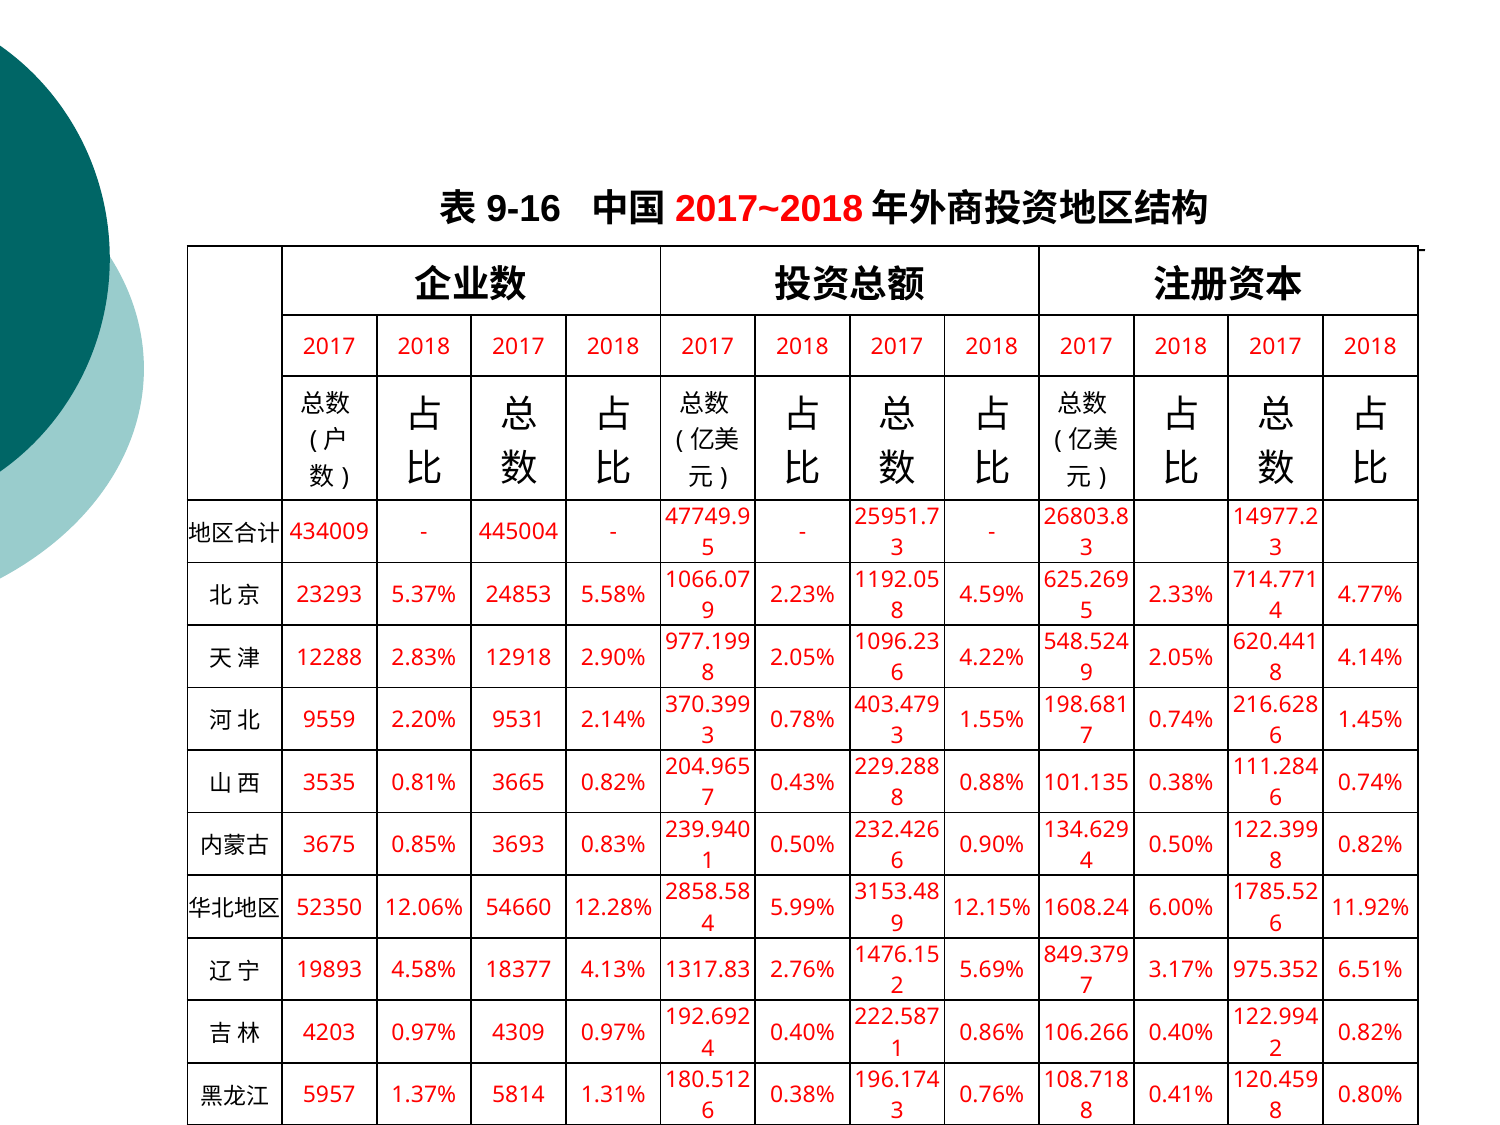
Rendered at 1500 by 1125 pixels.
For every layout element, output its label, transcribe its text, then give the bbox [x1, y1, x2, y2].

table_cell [378, 1001, 470, 1062]
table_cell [756, 377, 849, 499]
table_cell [378, 813, 470, 874]
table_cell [1135, 751, 1227, 812]
table_header 注册资本 [1040, 247, 1417, 314]
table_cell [1135, 563, 1227, 624]
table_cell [188, 501, 281, 562]
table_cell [188, 1001, 281, 1062]
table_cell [756, 626, 849, 687]
table_header 投资总额 [661, 247, 1038, 314]
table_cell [1229, 1064, 1322, 1124]
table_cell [567, 563, 660, 624]
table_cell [188, 876, 281, 937]
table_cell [851, 1001, 944, 1062]
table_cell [661, 751, 754, 812]
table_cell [1135, 1001, 1227, 1062]
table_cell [1040, 1064, 1133, 1124]
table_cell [661, 626, 754, 687]
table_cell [283, 876, 376, 937]
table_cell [661, 377, 754, 499]
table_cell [851, 501, 944, 562]
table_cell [378, 751, 470, 812]
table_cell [378, 377, 470, 499]
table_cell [472, 939, 565, 999]
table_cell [1040, 939, 1133, 999]
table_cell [567, 688, 660, 749]
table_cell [1135, 939, 1227, 999]
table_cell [1229, 1001, 1322, 1062]
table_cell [378, 688, 470, 749]
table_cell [567, 501, 660, 562]
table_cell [945, 501, 1038, 562]
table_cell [661, 563, 754, 624]
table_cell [1135, 876, 1227, 937]
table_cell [661, 1064, 754, 1124]
table_cell 2018 [567, 316, 660, 375]
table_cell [283, 751, 376, 812]
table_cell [1040, 876, 1133, 937]
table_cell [188, 563, 281, 624]
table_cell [472, 688, 565, 749]
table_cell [1229, 688, 1322, 749]
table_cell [661, 939, 754, 999]
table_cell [472, 377, 565, 499]
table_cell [472, 876, 565, 937]
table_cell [472, 751, 565, 812]
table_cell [283, 1064, 376, 1124]
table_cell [1040, 688, 1133, 749]
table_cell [1324, 876, 1417, 937]
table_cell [283, 626, 376, 687]
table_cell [188, 813, 281, 874]
table_header 企业数 [283, 247, 660, 314]
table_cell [1229, 751, 1322, 812]
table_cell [661, 876, 754, 937]
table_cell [945, 1001, 1038, 1062]
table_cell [1324, 316, 1417, 375]
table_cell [851, 688, 944, 749]
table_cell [283, 501, 376, 562]
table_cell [567, 876, 660, 937]
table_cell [378, 876, 470, 937]
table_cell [1229, 501, 1322, 562]
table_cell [378, 1064, 470, 1124]
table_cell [1324, 377, 1417, 499]
table_cell 2017 [851, 316, 944, 375]
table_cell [378, 563, 470, 624]
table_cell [1040, 1001, 1133, 1062]
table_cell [1229, 377, 1322, 499]
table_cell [188, 626, 281, 687]
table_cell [472, 563, 565, 624]
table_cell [378, 626, 470, 687]
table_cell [1229, 626, 1322, 687]
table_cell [1135, 688, 1227, 749]
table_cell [1040, 813, 1133, 874]
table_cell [1135, 1064, 1227, 1124]
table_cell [1040, 501, 1133, 562]
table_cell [283, 377, 376, 499]
table_cell 2017 [1229, 316, 1322, 375]
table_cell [472, 1064, 565, 1124]
table_cell 2017 [472, 316, 565, 375]
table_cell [567, 751, 660, 812]
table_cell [945, 751, 1038, 812]
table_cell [1135, 377, 1227, 499]
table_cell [945, 626, 1038, 687]
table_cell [472, 626, 565, 687]
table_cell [283, 563, 376, 624]
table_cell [1324, 688, 1417, 749]
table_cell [567, 1001, 660, 1062]
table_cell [378, 939, 470, 999]
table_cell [661, 1001, 754, 1062]
table_header [188, 247, 281, 499]
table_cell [756, 751, 849, 812]
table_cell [756, 688, 849, 749]
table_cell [1324, 563, 1417, 624]
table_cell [756, 876, 849, 937]
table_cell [1229, 876, 1322, 937]
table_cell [472, 813, 565, 874]
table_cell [188, 1064, 281, 1124]
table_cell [851, 377, 944, 499]
table_cell 2018 [756, 316, 849, 375]
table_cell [567, 939, 660, 999]
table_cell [1324, 751, 1417, 812]
table_cell 2018 [945, 316, 1038, 375]
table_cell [945, 563, 1038, 624]
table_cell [567, 377, 660, 499]
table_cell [1040, 626, 1133, 687]
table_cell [756, 939, 849, 999]
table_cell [1135, 626, 1227, 687]
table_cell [1324, 1064, 1417, 1124]
table_cell 2017 [283, 316, 376, 375]
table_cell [945, 813, 1038, 874]
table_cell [851, 1064, 944, 1124]
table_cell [1229, 563, 1322, 624]
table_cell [472, 1001, 565, 1062]
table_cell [851, 626, 944, 687]
title 表9-16 中国2017~2018年外商投资地区结构 [224, 49, 1425, 238]
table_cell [378, 501, 470, 562]
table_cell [1135, 501, 1227, 562]
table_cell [188, 939, 281, 999]
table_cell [851, 563, 944, 624]
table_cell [1324, 626, 1417, 687]
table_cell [1040, 751, 1133, 812]
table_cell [283, 813, 376, 874]
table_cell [1135, 813, 1227, 874]
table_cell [851, 813, 944, 874]
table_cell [1324, 501, 1417, 562]
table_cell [1324, 813, 1417, 874]
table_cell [851, 876, 944, 937]
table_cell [661, 688, 754, 749]
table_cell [661, 501, 754, 562]
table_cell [945, 1064, 1038, 1124]
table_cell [567, 813, 660, 874]
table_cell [188, 688, 281, 749]
table_cell 2017 [1040, 316, 1133, 375]
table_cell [1229, 813, 1322, 874]
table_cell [1040, 377, 1133, 499]
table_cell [283, 688, 376, 749]
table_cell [188, 751, 281, 812]
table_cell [756, 1001, 849, 1062]
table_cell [567, 1064, 660, 1124]
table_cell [283, 939, 376, 999]
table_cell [945, 939, 1038, 999]
table_cell 2018 [1135, 316, 1227, 375]
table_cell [945, 688, 1038, 749]
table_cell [661, 813, 754, 874]
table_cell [1324, 1001, 1417, 1062]
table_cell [1324, 939, 1417, 999]
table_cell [567, 626, 660, 687]
table_cell 2018 [378, 316, 470, 375]
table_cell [851, 939, 944, 999]
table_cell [756, 501, 849, 562]
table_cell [945, 377, 1038, 499]
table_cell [756, 563, 849, 624]
table_cell 2017 [661, 316, 754, 375]
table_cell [945, 876, 1038, 937]
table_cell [1040, 563, 1133, 624]
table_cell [472, 501, 565, 562]
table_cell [283, 1001, 376, 1062]
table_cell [851, 751, 944, 812]
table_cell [756, 813, 849, 874]
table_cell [756, 1064, 849, 1124]
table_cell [1229, 939, 1322, 999]
